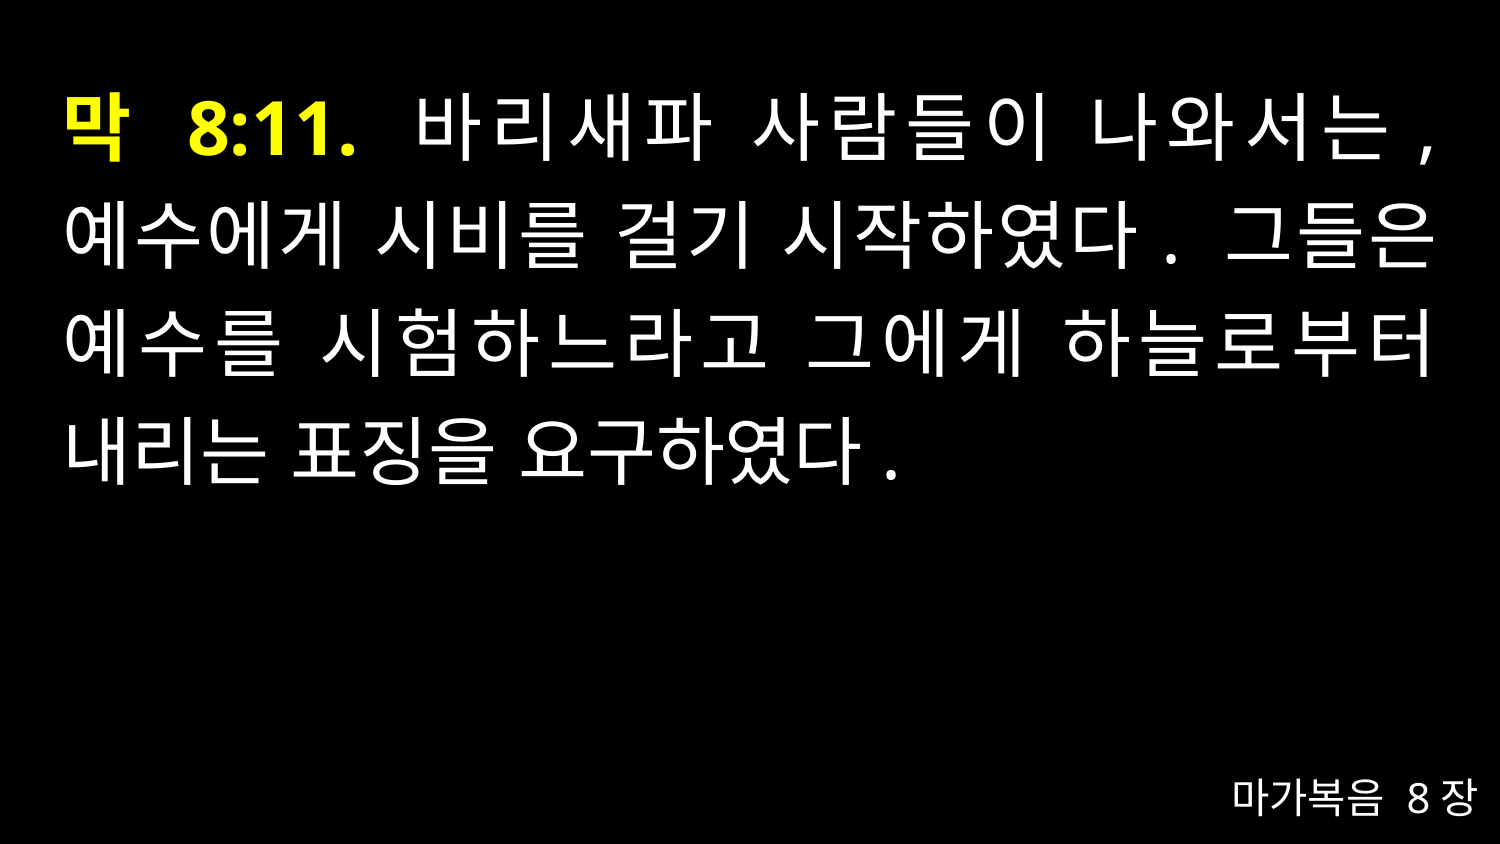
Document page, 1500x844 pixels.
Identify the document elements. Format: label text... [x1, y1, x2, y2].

title 막 8:11. 바리새파 사람들이 나와서는, 예수에게 시비를 걸기 시작하였다. 그들은 예수를 시험하느라고 그에게 하늘로부터 내리는 표징을 요구하였다. [0, 0, 1500, 844]
subtitle 마가복음 8장 [916, 770, 1500, 844]
